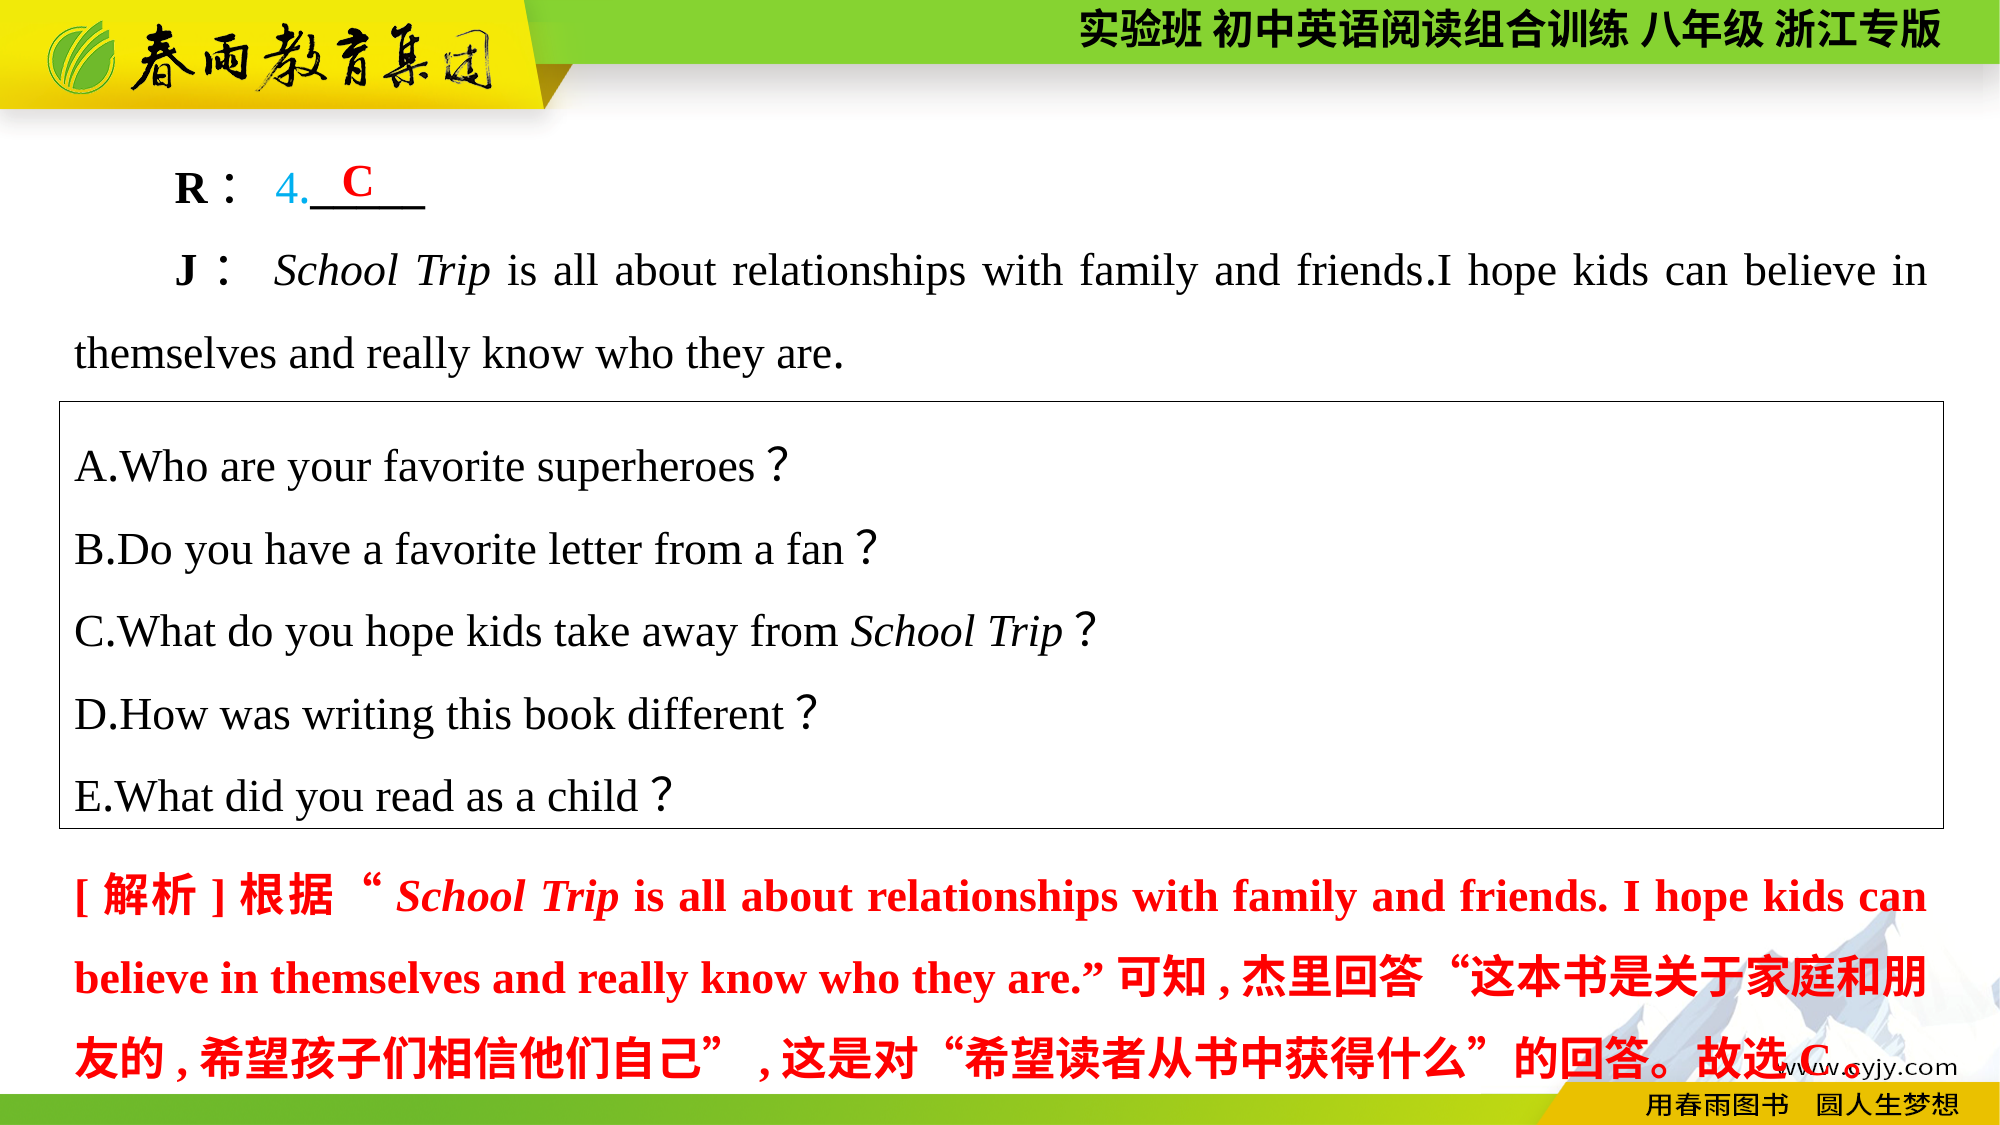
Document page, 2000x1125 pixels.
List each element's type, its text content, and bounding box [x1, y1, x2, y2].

text_box [解析]根据“School Trip is all about relationships with family and friends. I hope kids can believe in themselves and really know who they are.”可知,杰里回答“这本书是关于家庭和朋友的,希望孩子们相信他们自己”,这是对“希望读者从书中获得什么”的回答。故选C。 [59, 830, 1944, 1093]
picture [0, 0, 2000, 1125]
text_box C [326, 143, 390, 213]
text_box A.Who are your favorite superheroes？ B.Do you have a favorite letter from a fan？ C.What do you hope kids take away from School Trip？ D.How was writing this book different？ E.What did you read as a child？ [59, 401, 1944, 829]
list R：4._____ J：School Trip is all about relationships with family and friends.I hope kids can believe in themselves and really know who they are. [59, 122, 1944, 377]
